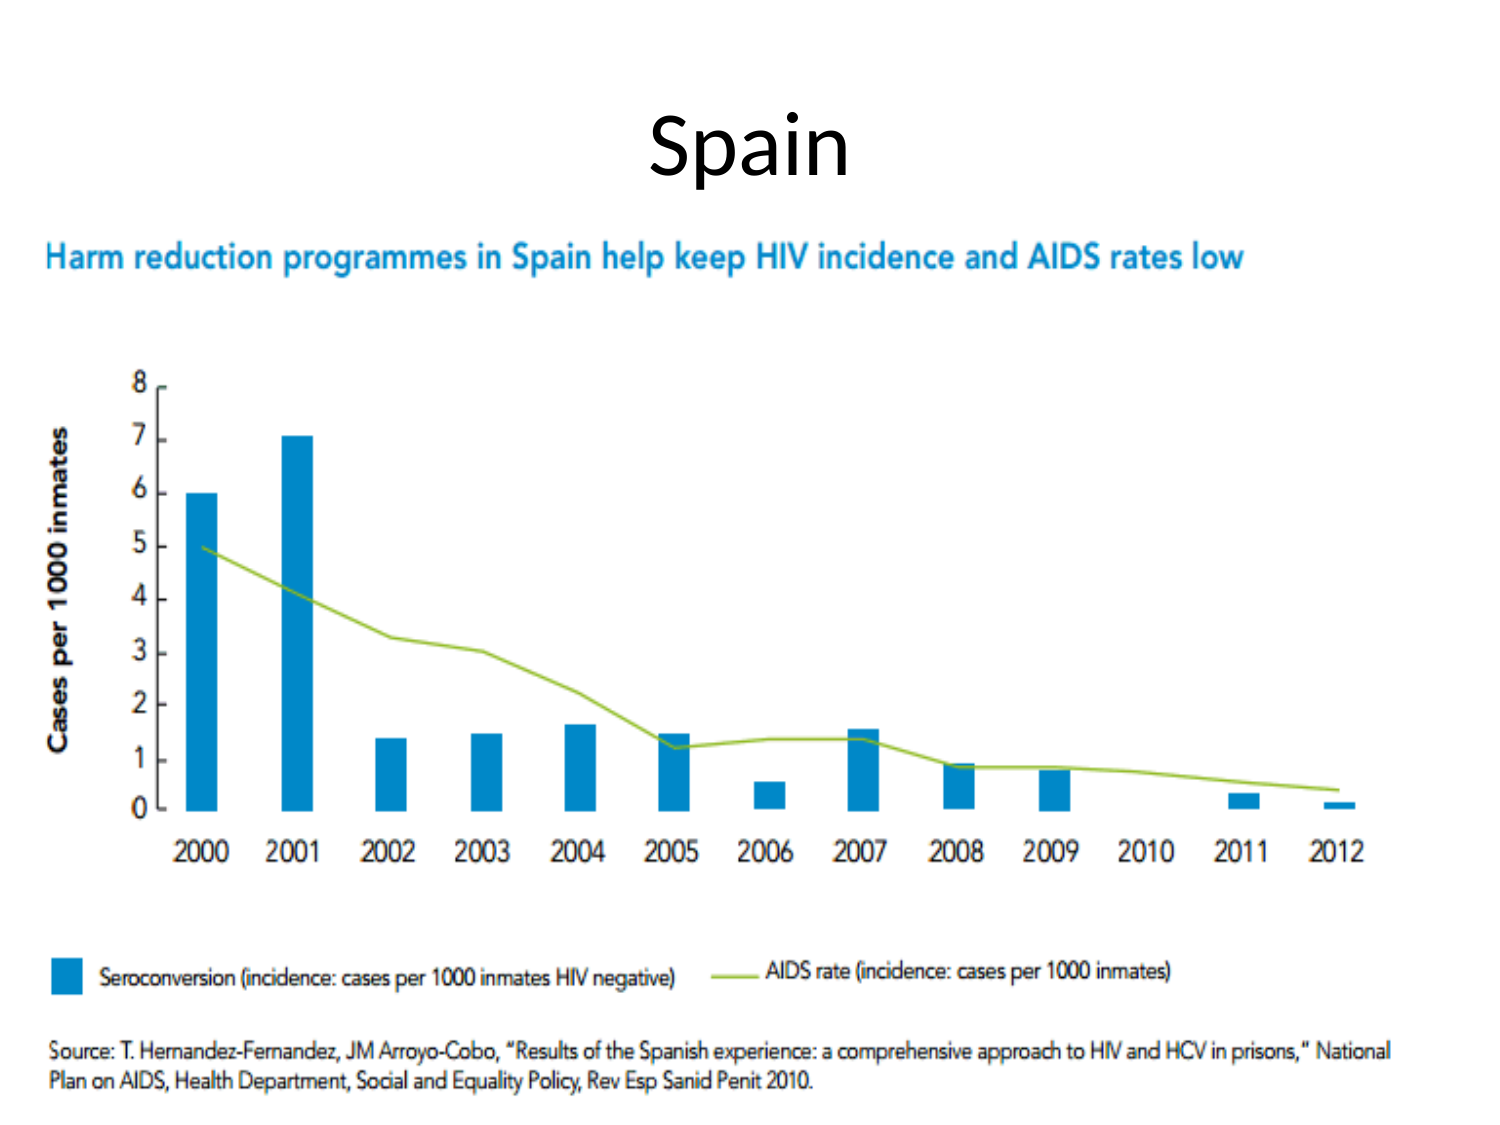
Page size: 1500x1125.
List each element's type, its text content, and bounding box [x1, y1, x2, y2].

picture [5, 212, 1424, 1125]
title Spain [75, 45, 1425, 213]
